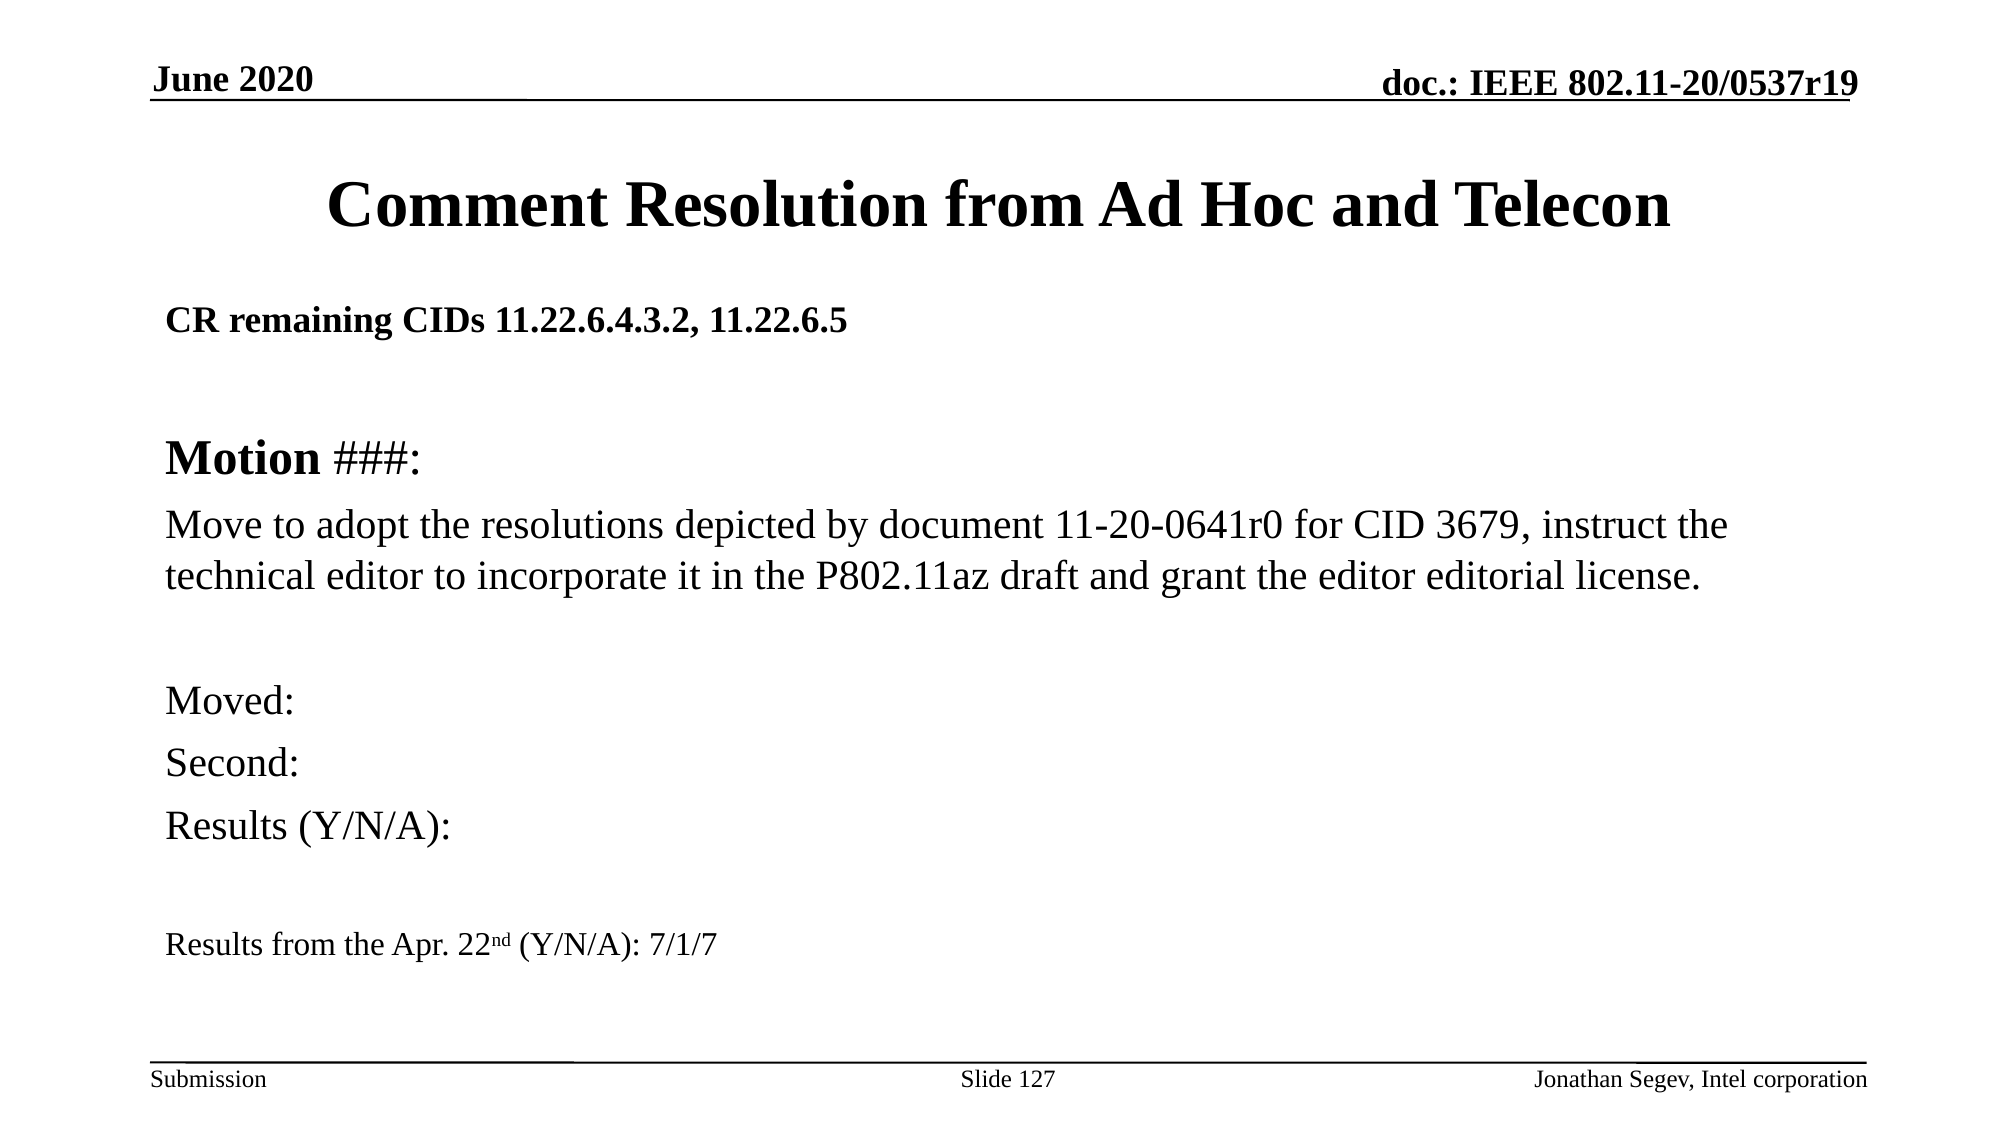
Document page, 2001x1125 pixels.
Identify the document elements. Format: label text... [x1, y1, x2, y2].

slide_number Slide 127 [950, 1061, 1067, 1123]
title Comment Resolution from Ad Hoc and Telecon [149, 112, 1850, 286]
list CR remaining CIDs 11.22.6.4.3.2, 11.22.6.5 Motion ###: Move to adopt the resolutions depicted by document 11-20-0641r0 for CID 3679, instruct the technical editor to incorporate it in the P802.11az draft and grant the editor editorial license. Moved: Second: Results (Y/N/A): Results from the Apr. 22nd (Y/N/A): 7/1/7 [149, 286, 1850, 1000]
footer Jonathan Segev, Intel corporation [1171, 1061, 1869, 1093]
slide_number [152, 54, 563, 100]
